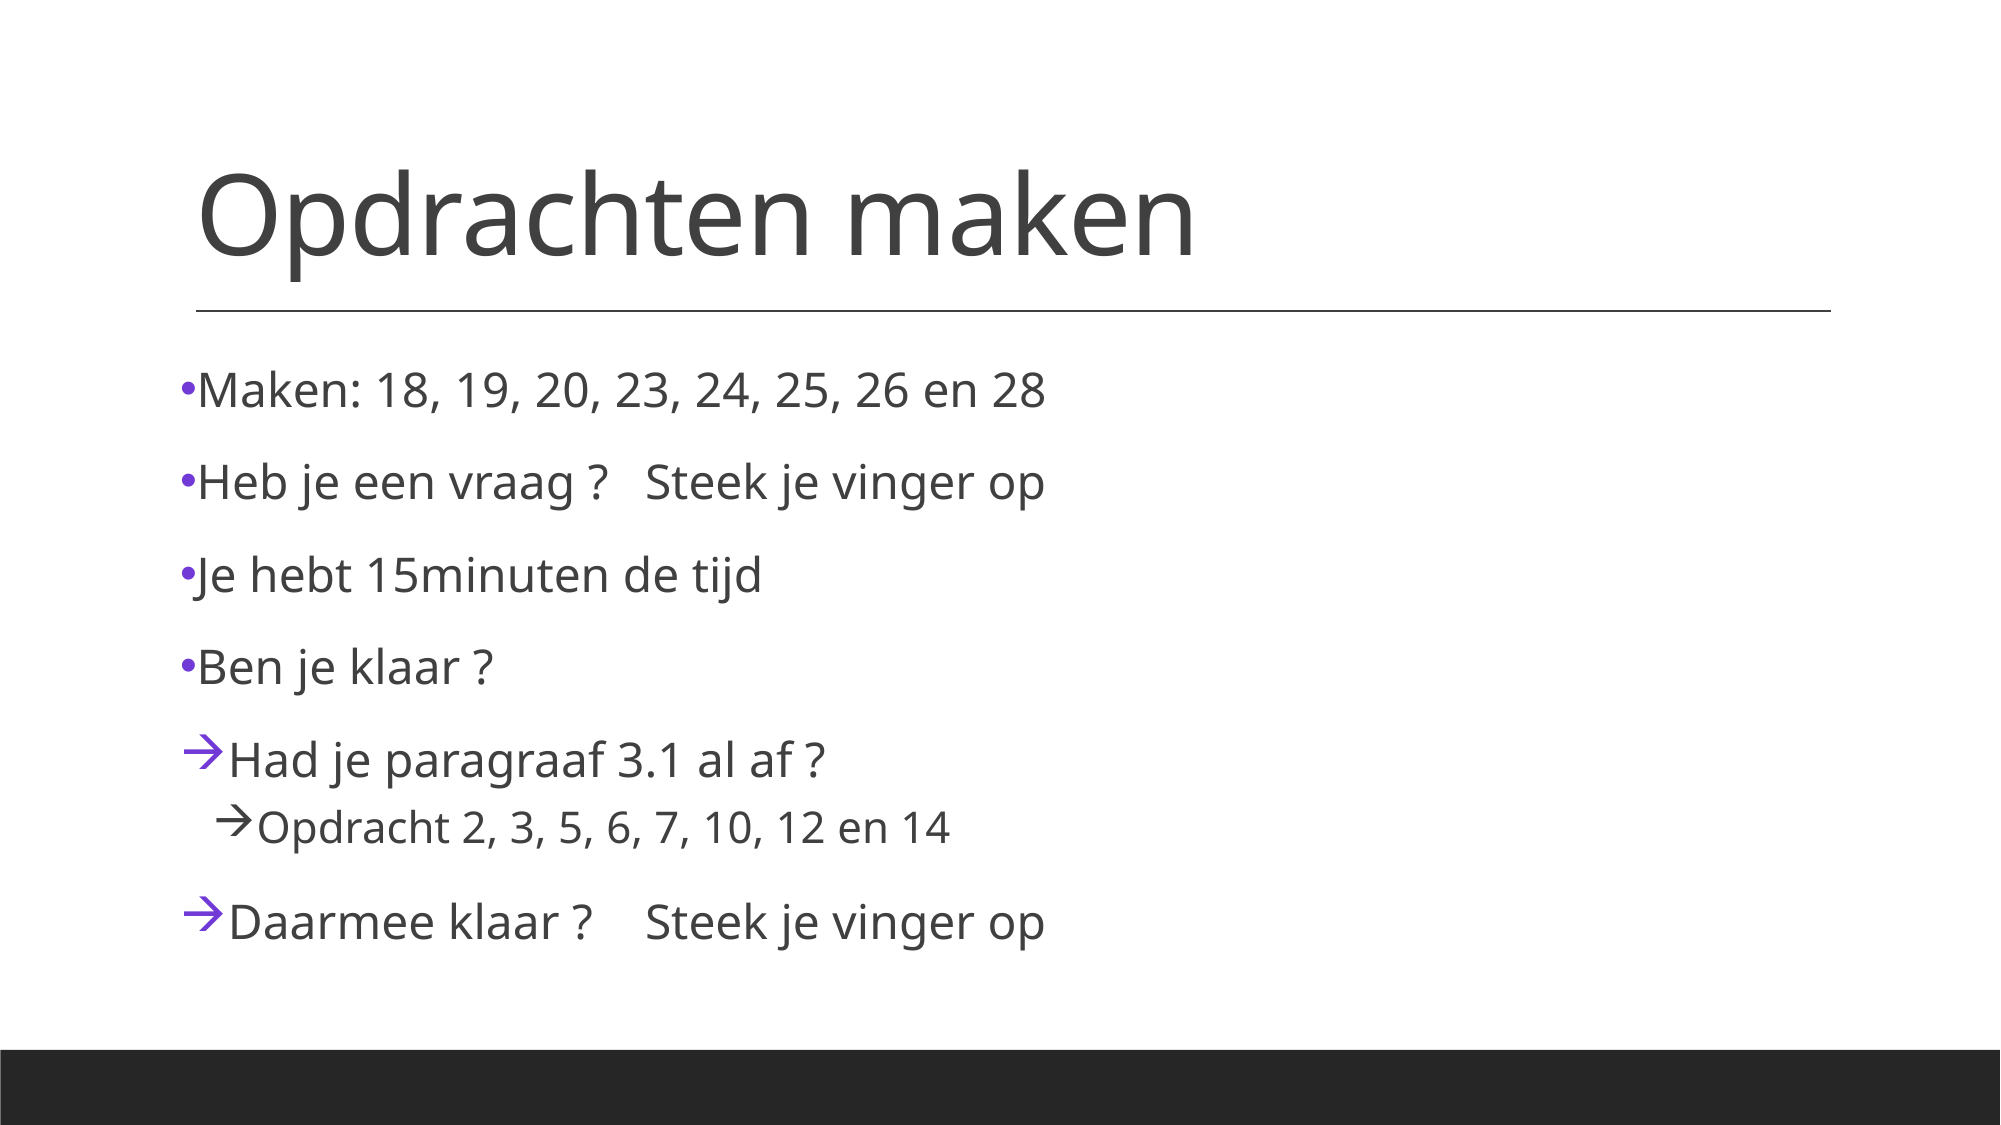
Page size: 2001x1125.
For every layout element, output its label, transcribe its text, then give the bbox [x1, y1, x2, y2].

list Maken: 18, 19, 20, 23, 24, 25, 26 en 28 Heb je een vraag ? Steek je vinger op Je hebt 15minuten de tijd Ben je klaar ? Had je paragraaf 3.1 al af ? Opdracht 2, 3, 5, 6, 7, 10, 12 en 14 Daarmee klaar ? Steek je vinger op [179, 345, 1830, 963]
title Opdrachten maken [180, 47, 1830, 285]
